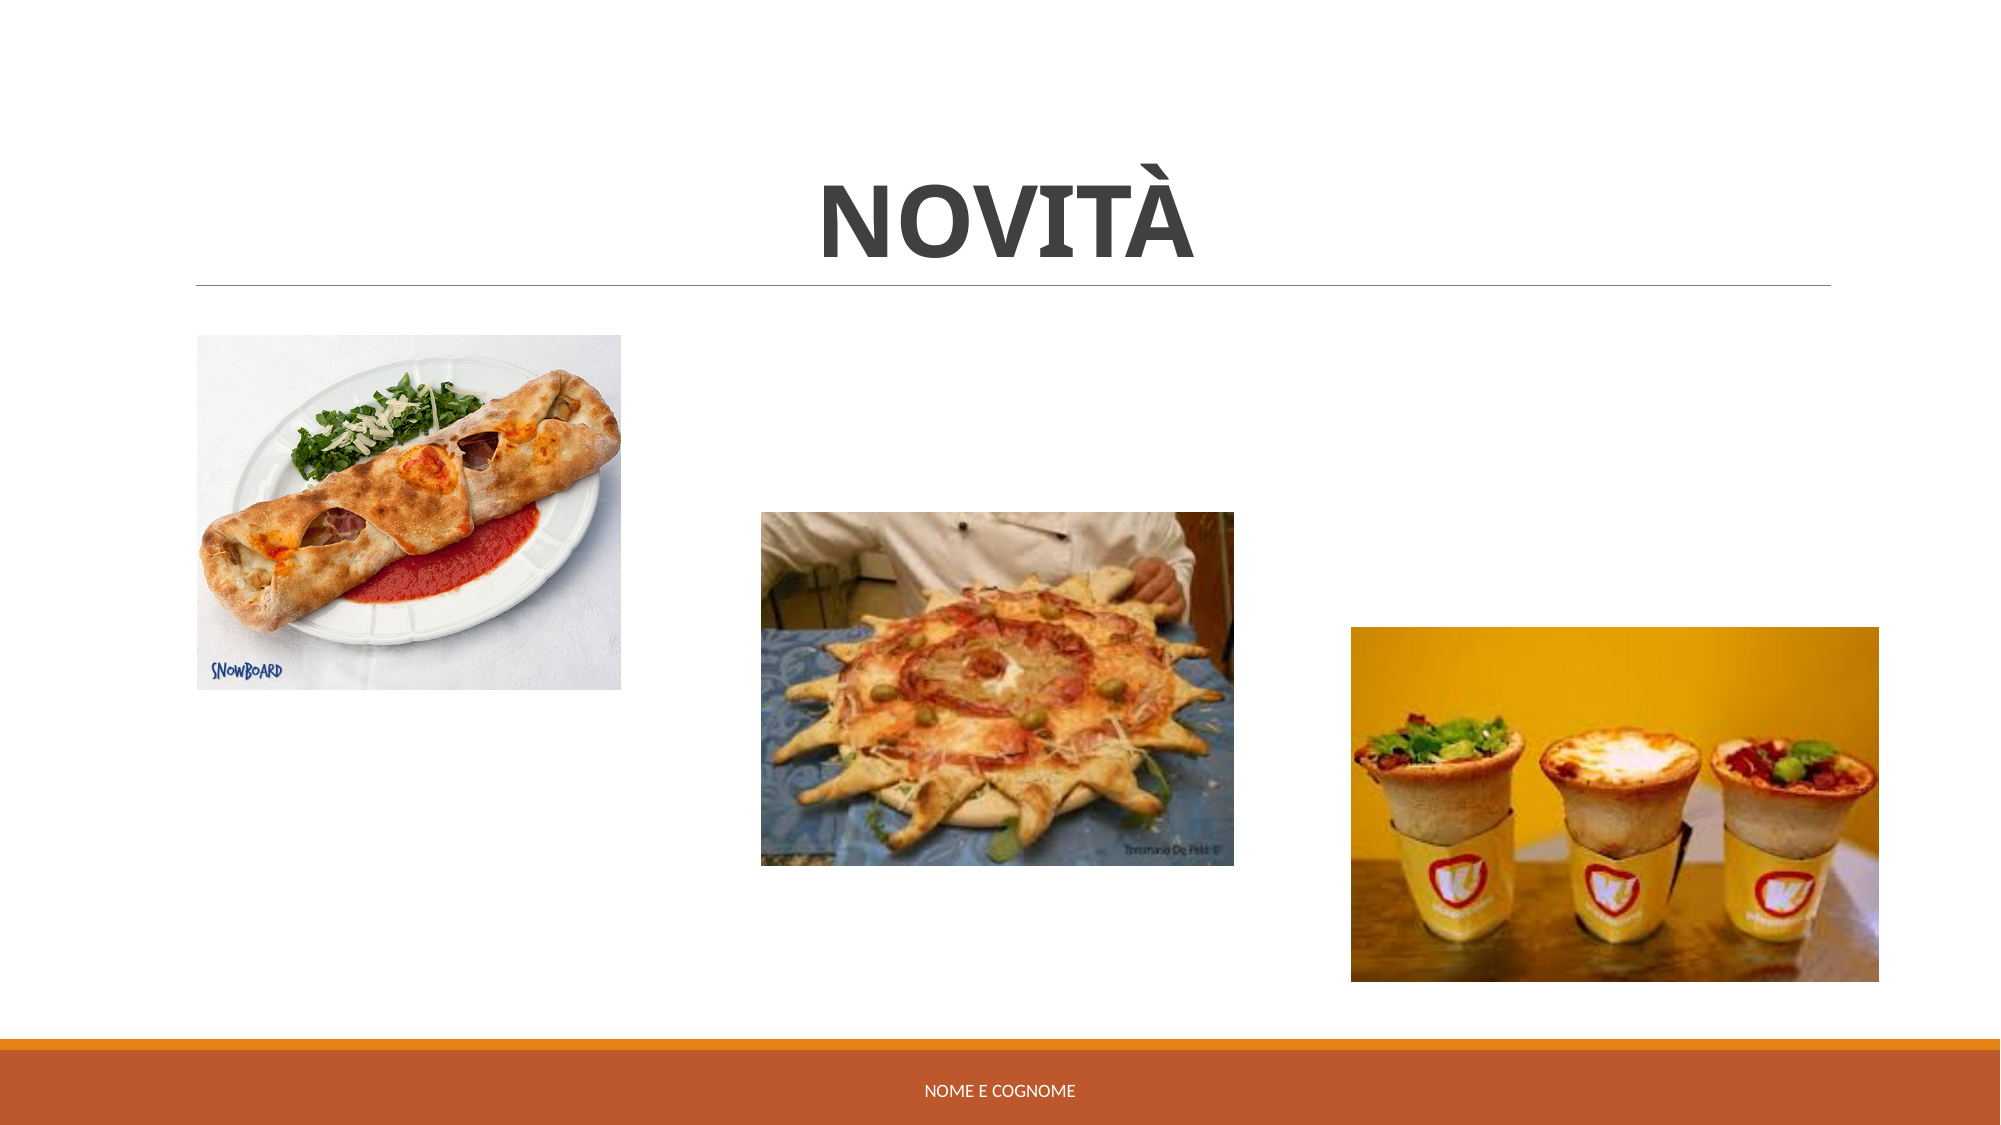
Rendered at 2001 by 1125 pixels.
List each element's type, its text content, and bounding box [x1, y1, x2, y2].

picture [196, 335, 621, 690]
picture [1350, 626, 1879, 982]
title NOVITÀ [180, 47, 1830, 285]
picture [760, 511, 1234, 867]
footer Nome e Cognome [604, 1059, 1396, 1120]
